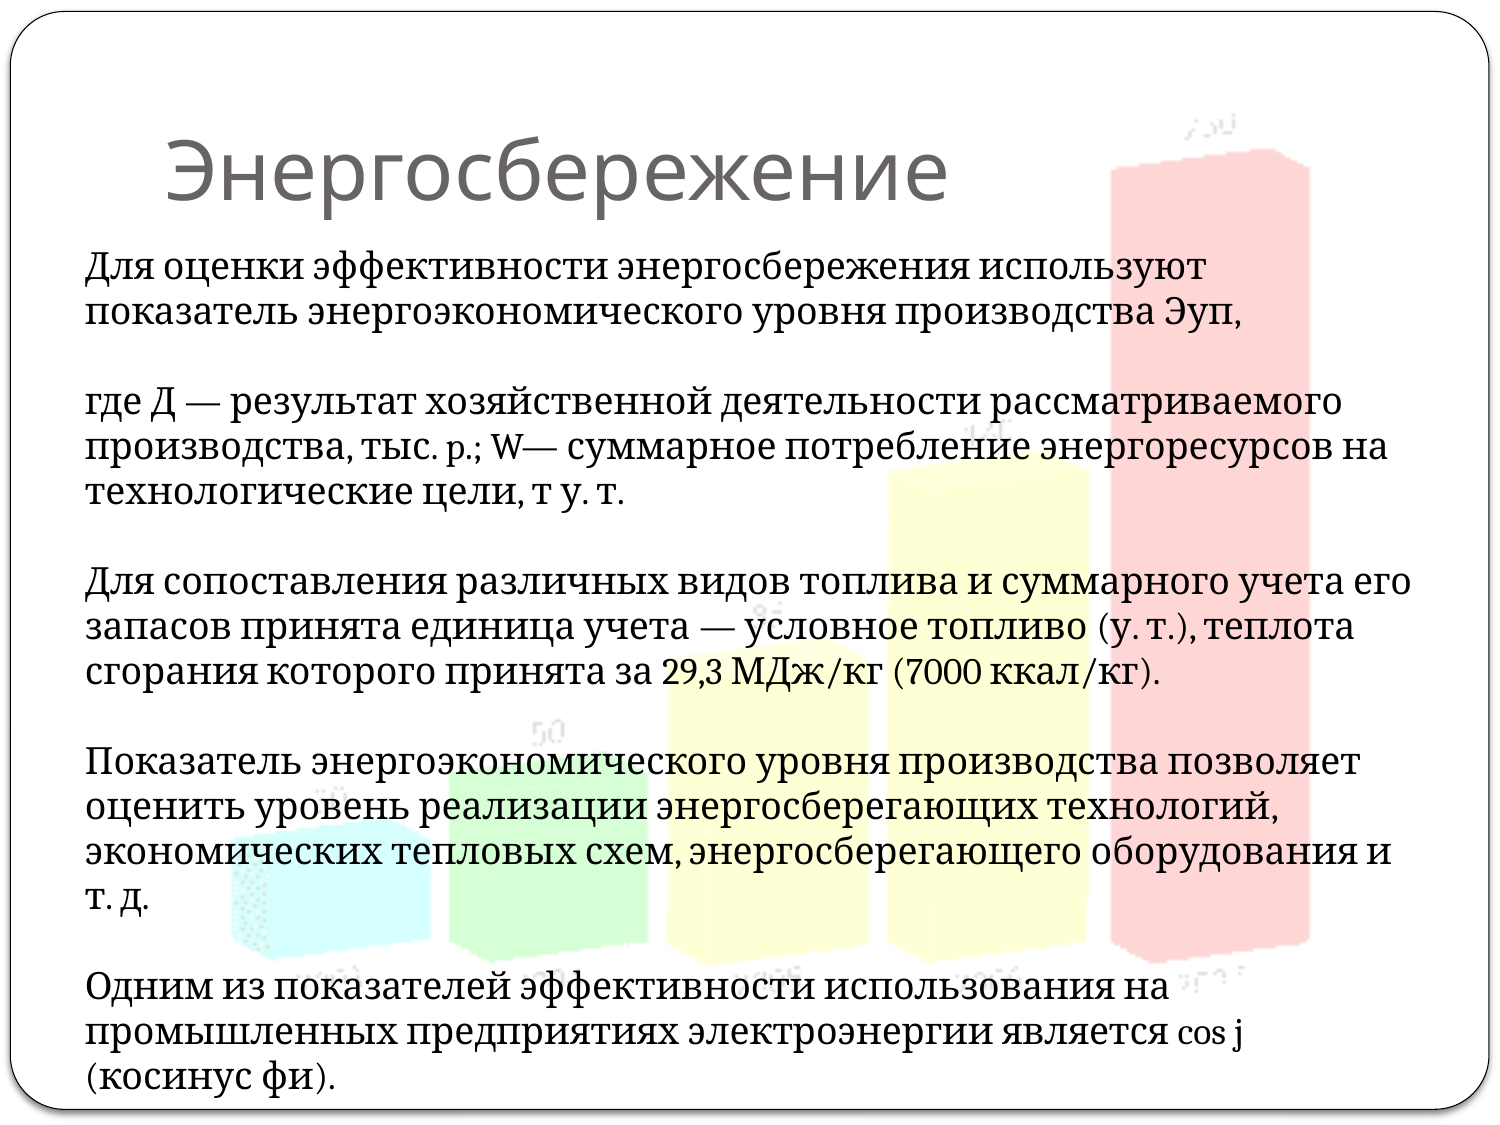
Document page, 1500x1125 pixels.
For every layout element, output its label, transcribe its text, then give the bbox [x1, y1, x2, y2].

text_box Для оценки эффективности энергосбережения используют показатель энергоэкономического уровня производства Эуп, где Д — результат хозяйственной деятельности рассматриваемого производства, тыс. p.; W— суммарное потребление энергоресурсов на технологические цели, т у. т. Для сопоставления различных видов топлива и суммарного учета его запасов принята единица учета — условное топливо (у. т.), теплота сгорания которого принята за 29,3 МДж/кг (7000 ккал/кг). Показатель энергоэкономического уровня производства позволяет оценить уровень реализации энергосберегающих технологий, экономических тепловых схем, энергосберегающего оборудования и т. д. Одним из показателей эффективности использования на промышленных предприятиях электроэнергии является cos j (косинус фи). [70, 234, 1430, 1105]
picture [152, 50, 1407, 1067]
title Энергосбережение [149, 44, 1426, 233]
